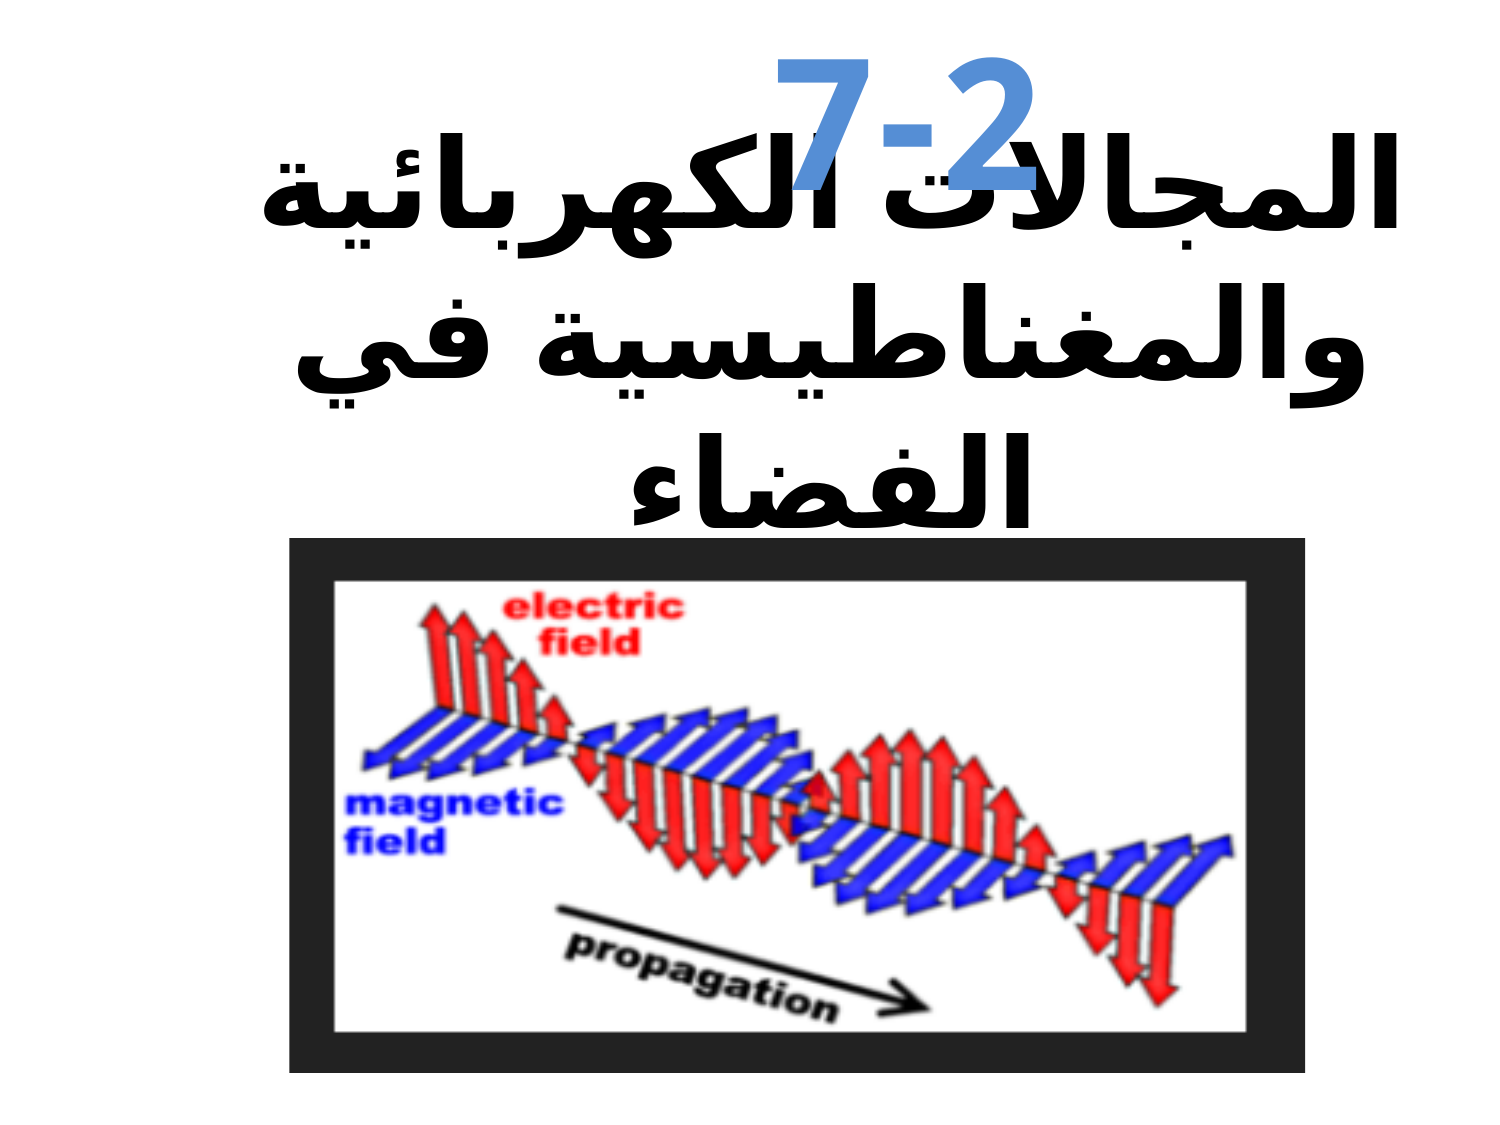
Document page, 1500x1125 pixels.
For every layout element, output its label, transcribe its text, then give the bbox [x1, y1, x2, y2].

text_box 7-2 [301, 0, 1058, 235]
title المجالات الكهربائية والمغناطيسية في الفضاء [194, 208, 1470, 450]
picture [288, 538, 1306, 1073]
